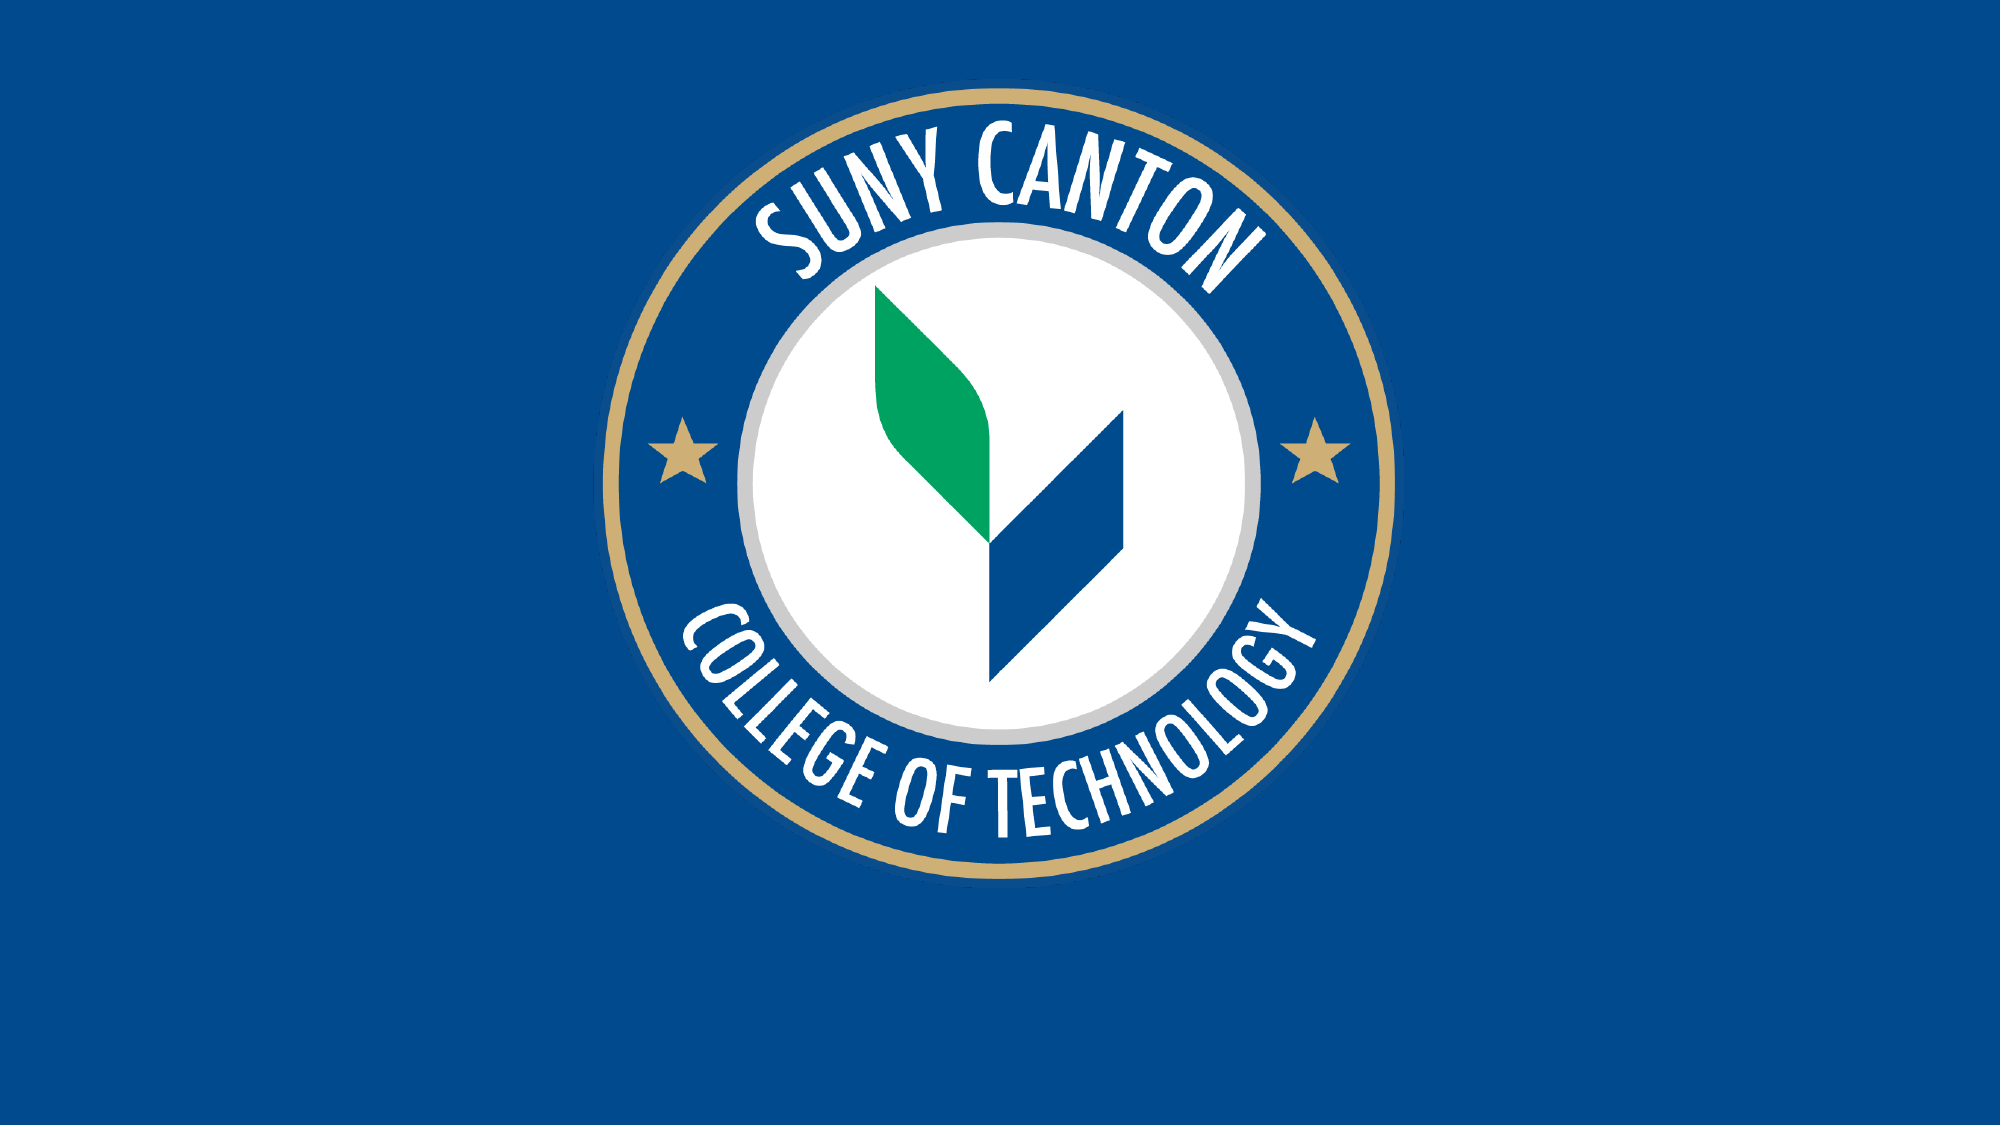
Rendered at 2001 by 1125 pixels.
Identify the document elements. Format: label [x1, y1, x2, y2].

picture [552, 47, 1448, 920]
